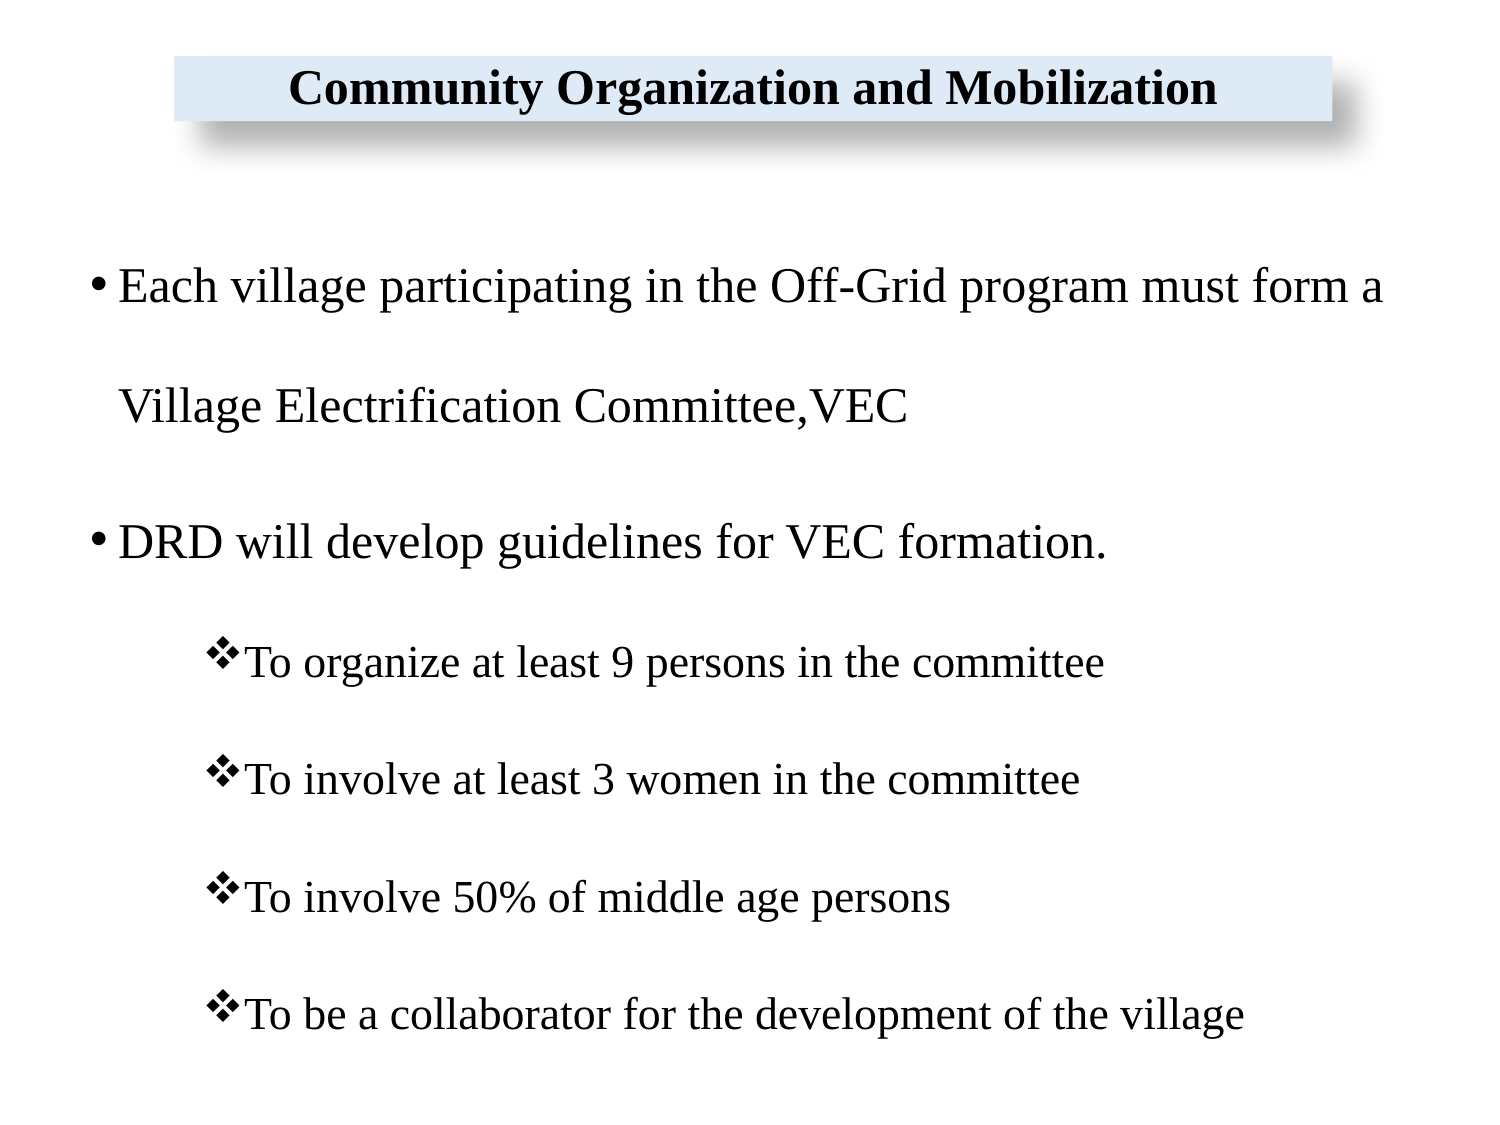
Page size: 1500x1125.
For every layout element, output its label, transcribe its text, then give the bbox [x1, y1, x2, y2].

list Each village participating in the Off-Grid program must form a Village Electrification Committee,VEC DRD will develop guidelines for VEC formation. To organize at least 9 persons in the committee To involve at least 3 women in the committee To involve 50% of middle age persons To be a collaborator for the development of the village [75, 185, 1425, 1086]
text_box Community Organization and Mobilization [174, 55, 1333, 122]
title [37, 37, 1366, 138]
